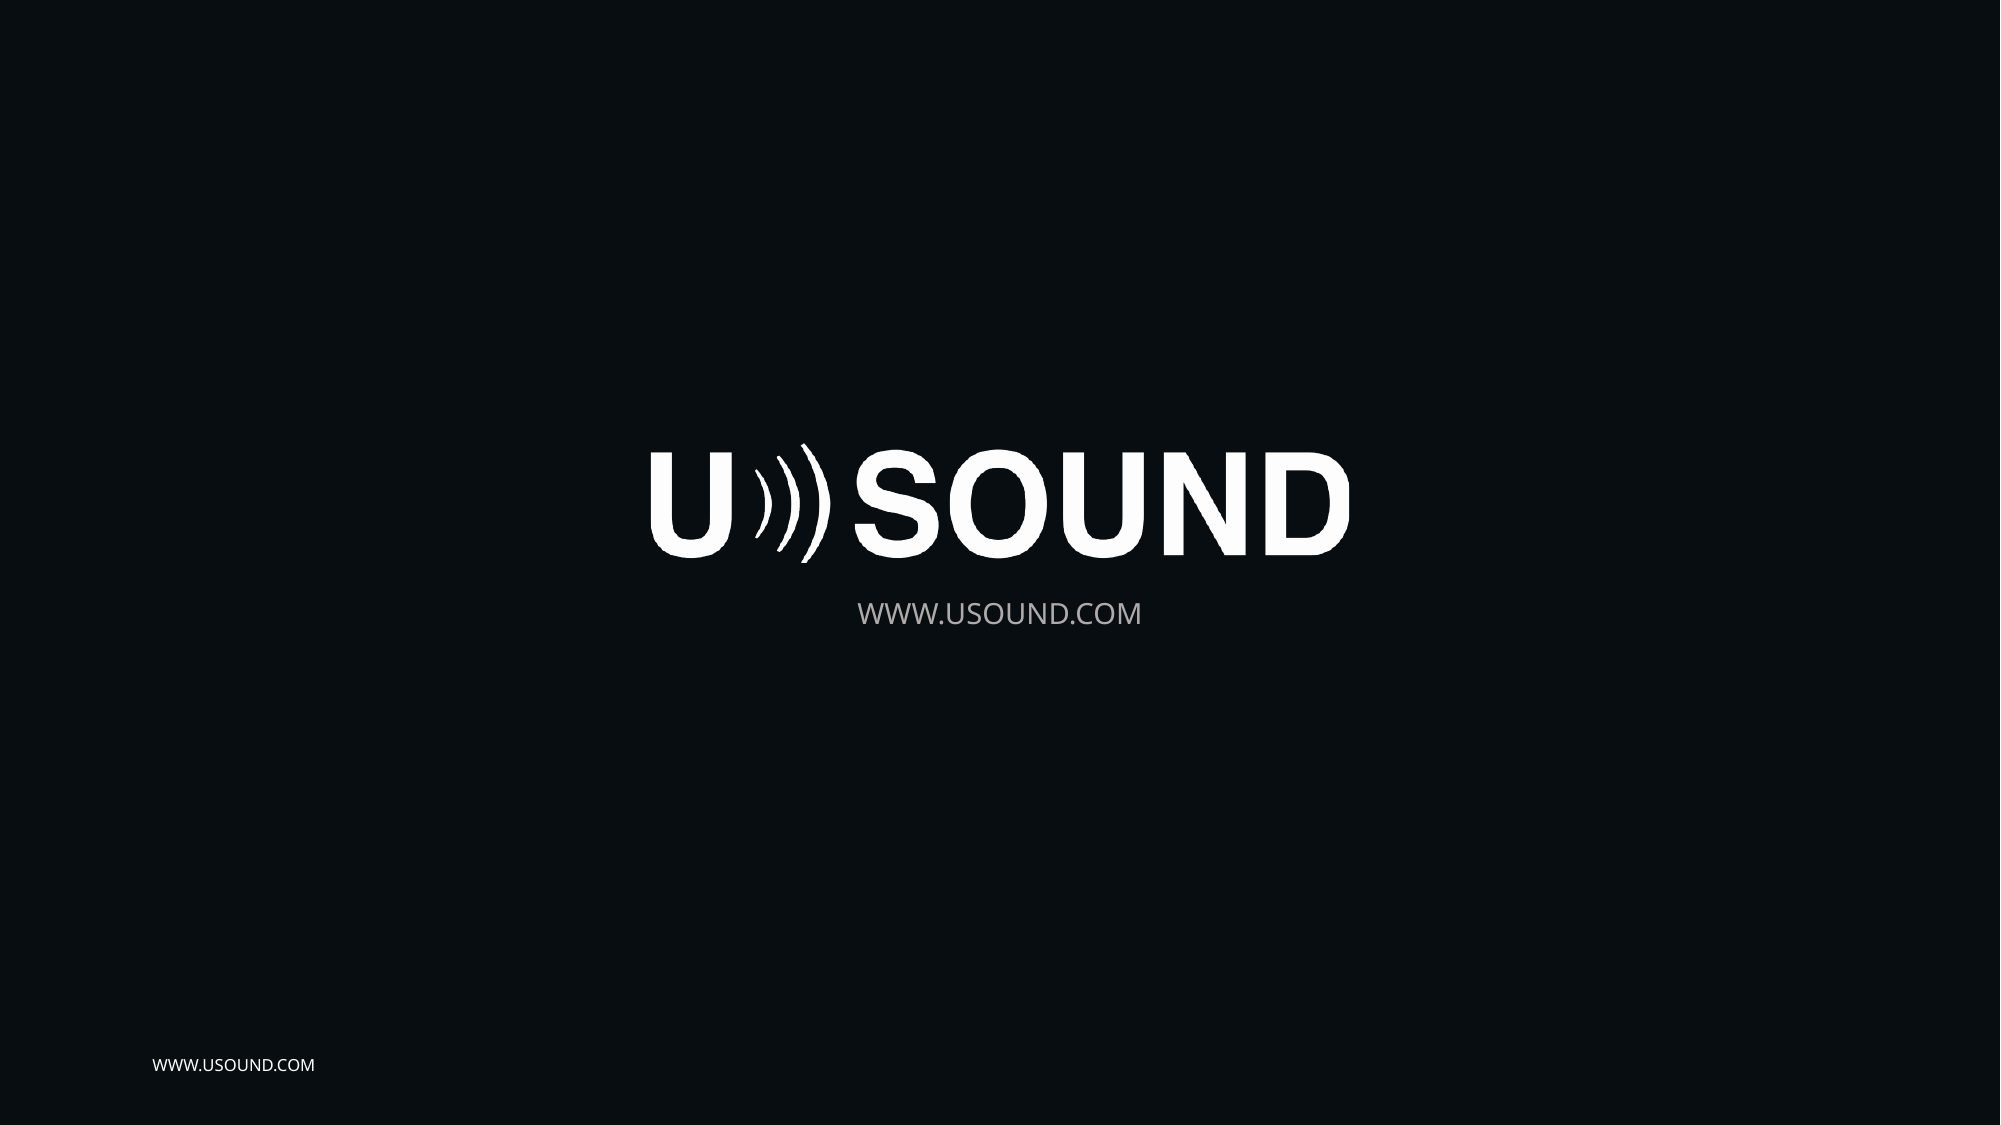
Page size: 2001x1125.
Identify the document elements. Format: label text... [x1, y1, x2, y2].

footer WWW.USOUND.COM [137, 1036, 649, 1096]
